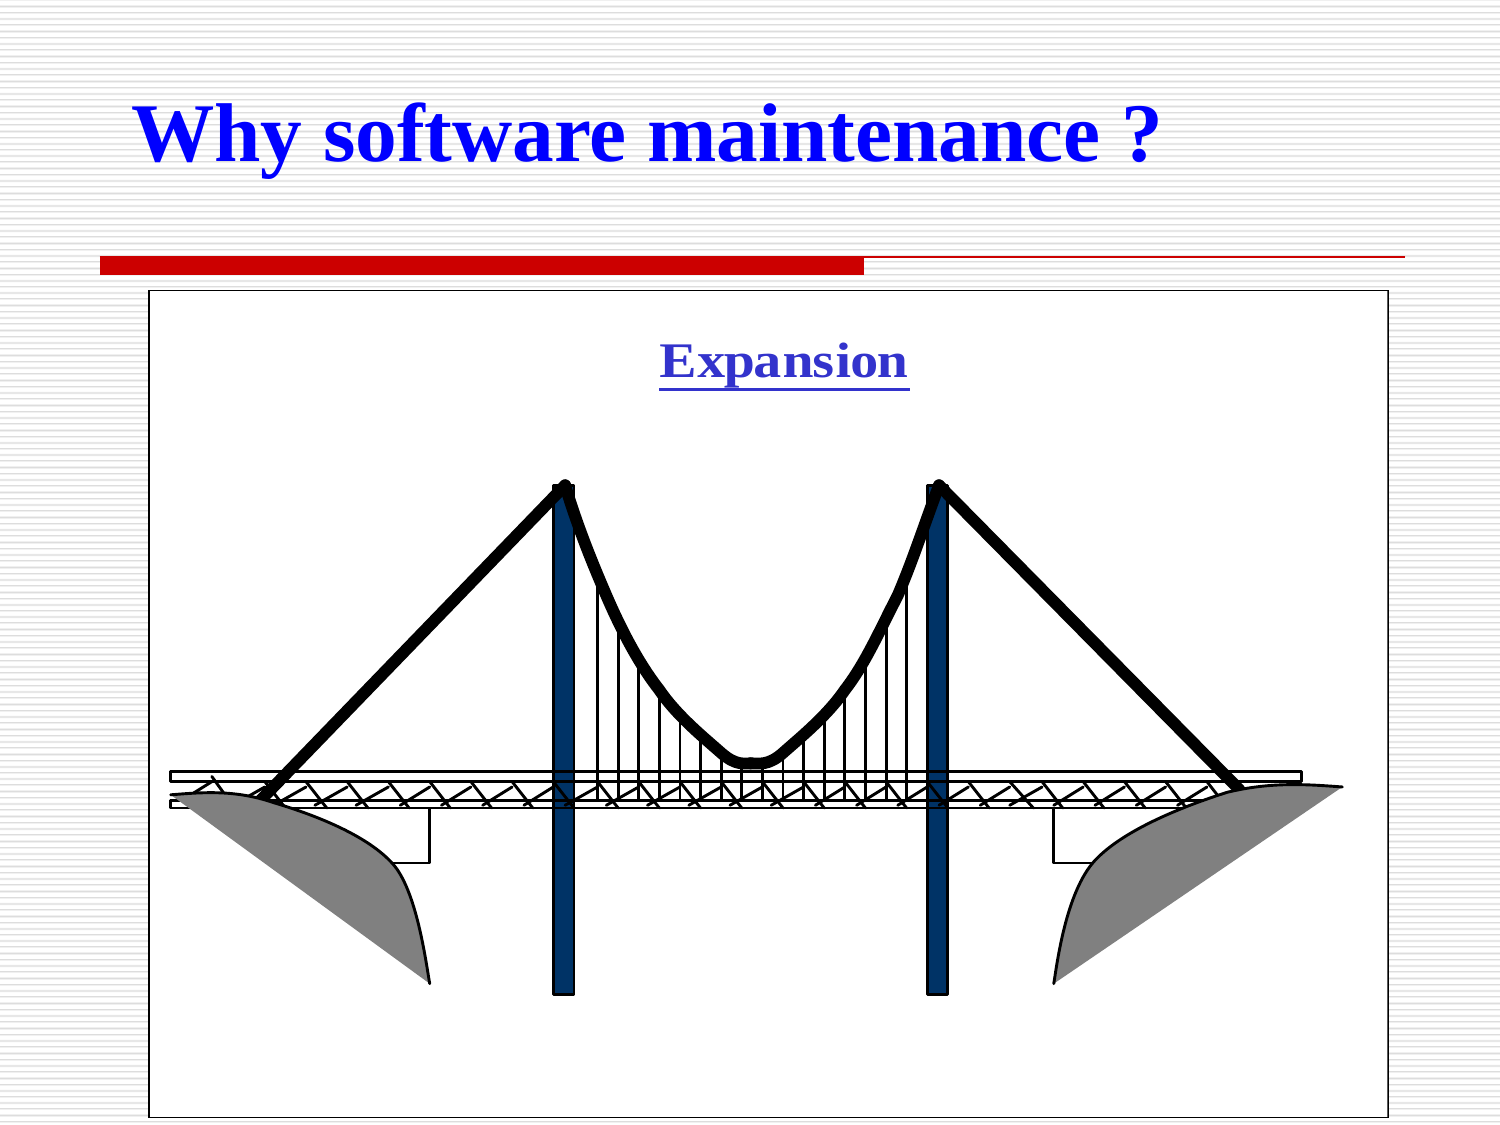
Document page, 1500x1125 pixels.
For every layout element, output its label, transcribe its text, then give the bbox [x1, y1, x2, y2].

picture [0, 0, 1500, 1125]
text_box Why software maintenance ? [116, 70, 1179, 186]
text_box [149, 290, 1388, 1117]
